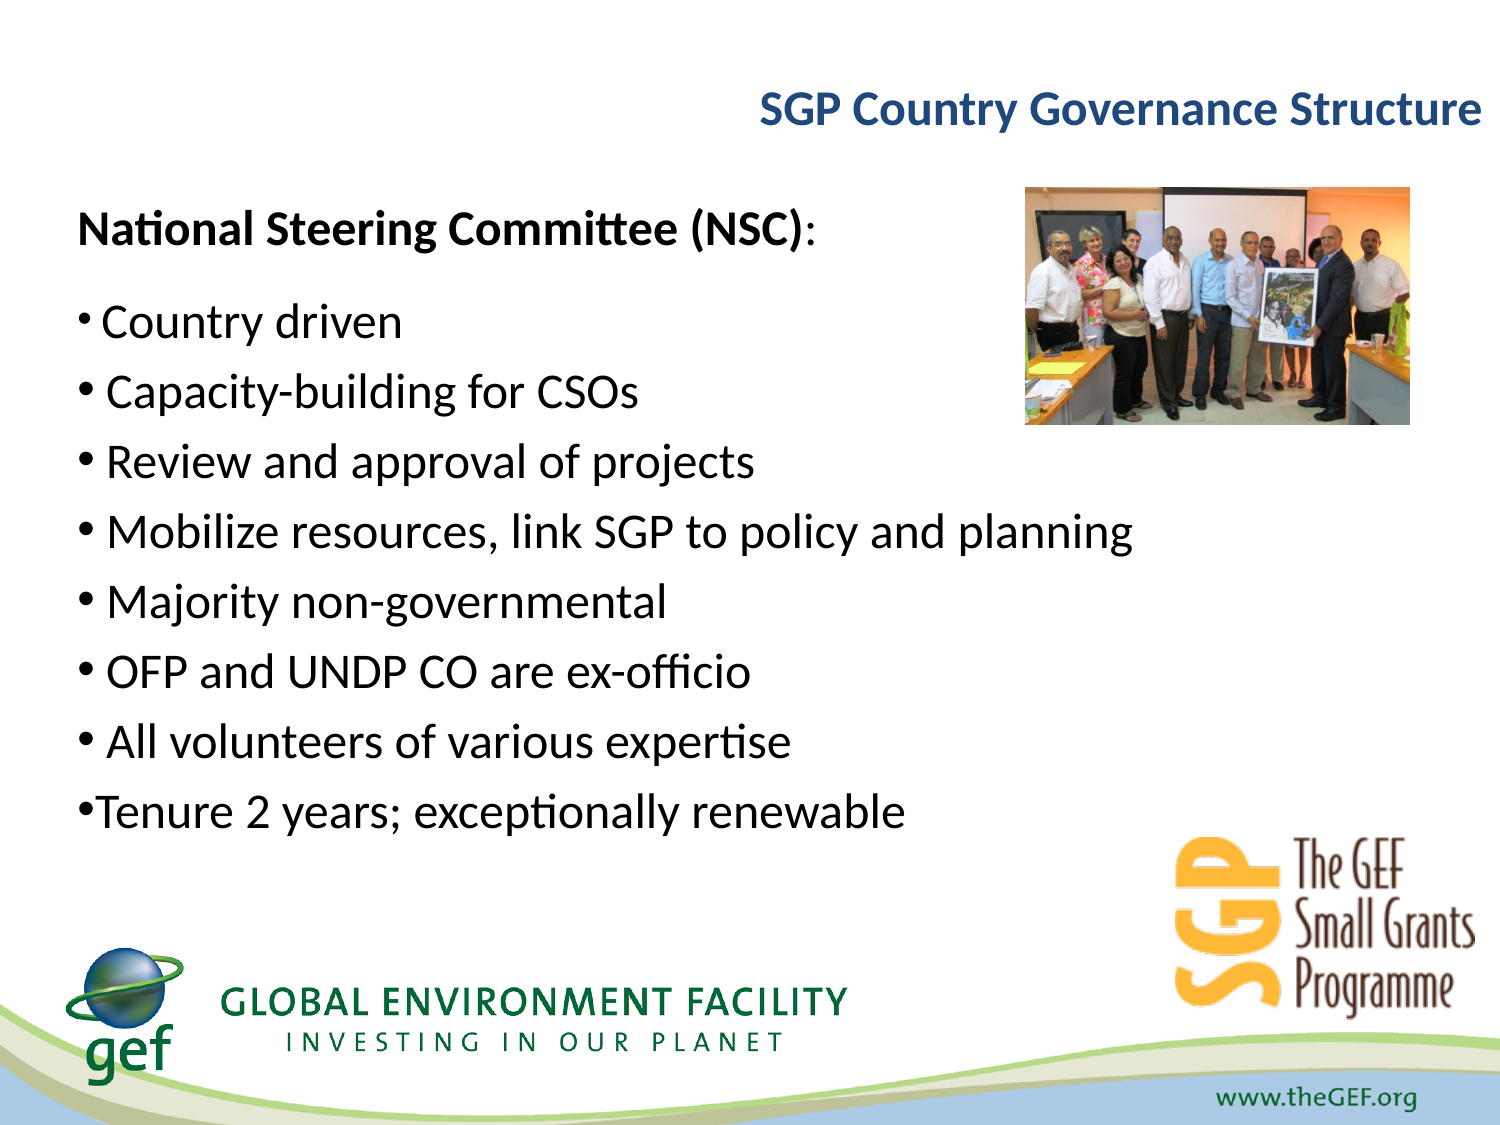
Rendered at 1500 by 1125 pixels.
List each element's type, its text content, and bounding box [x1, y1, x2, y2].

picture [1024, 187, 1410, 426]
list National Steering Committee (NSC): Country driven Capacity-building for CSOs Review and approval of projects Mobilize resources, link SGP to policy and planning Majority non-governmental OFP and UNDP CO are ex-officio All volunteers of various expertise Tenure 2 years; exceptionally renewable [62, 187, 1288, 1001]
title SGP Country Governance Structure [35, 24, 1499, 143]
picture [0, 837, 1500, 1125]
